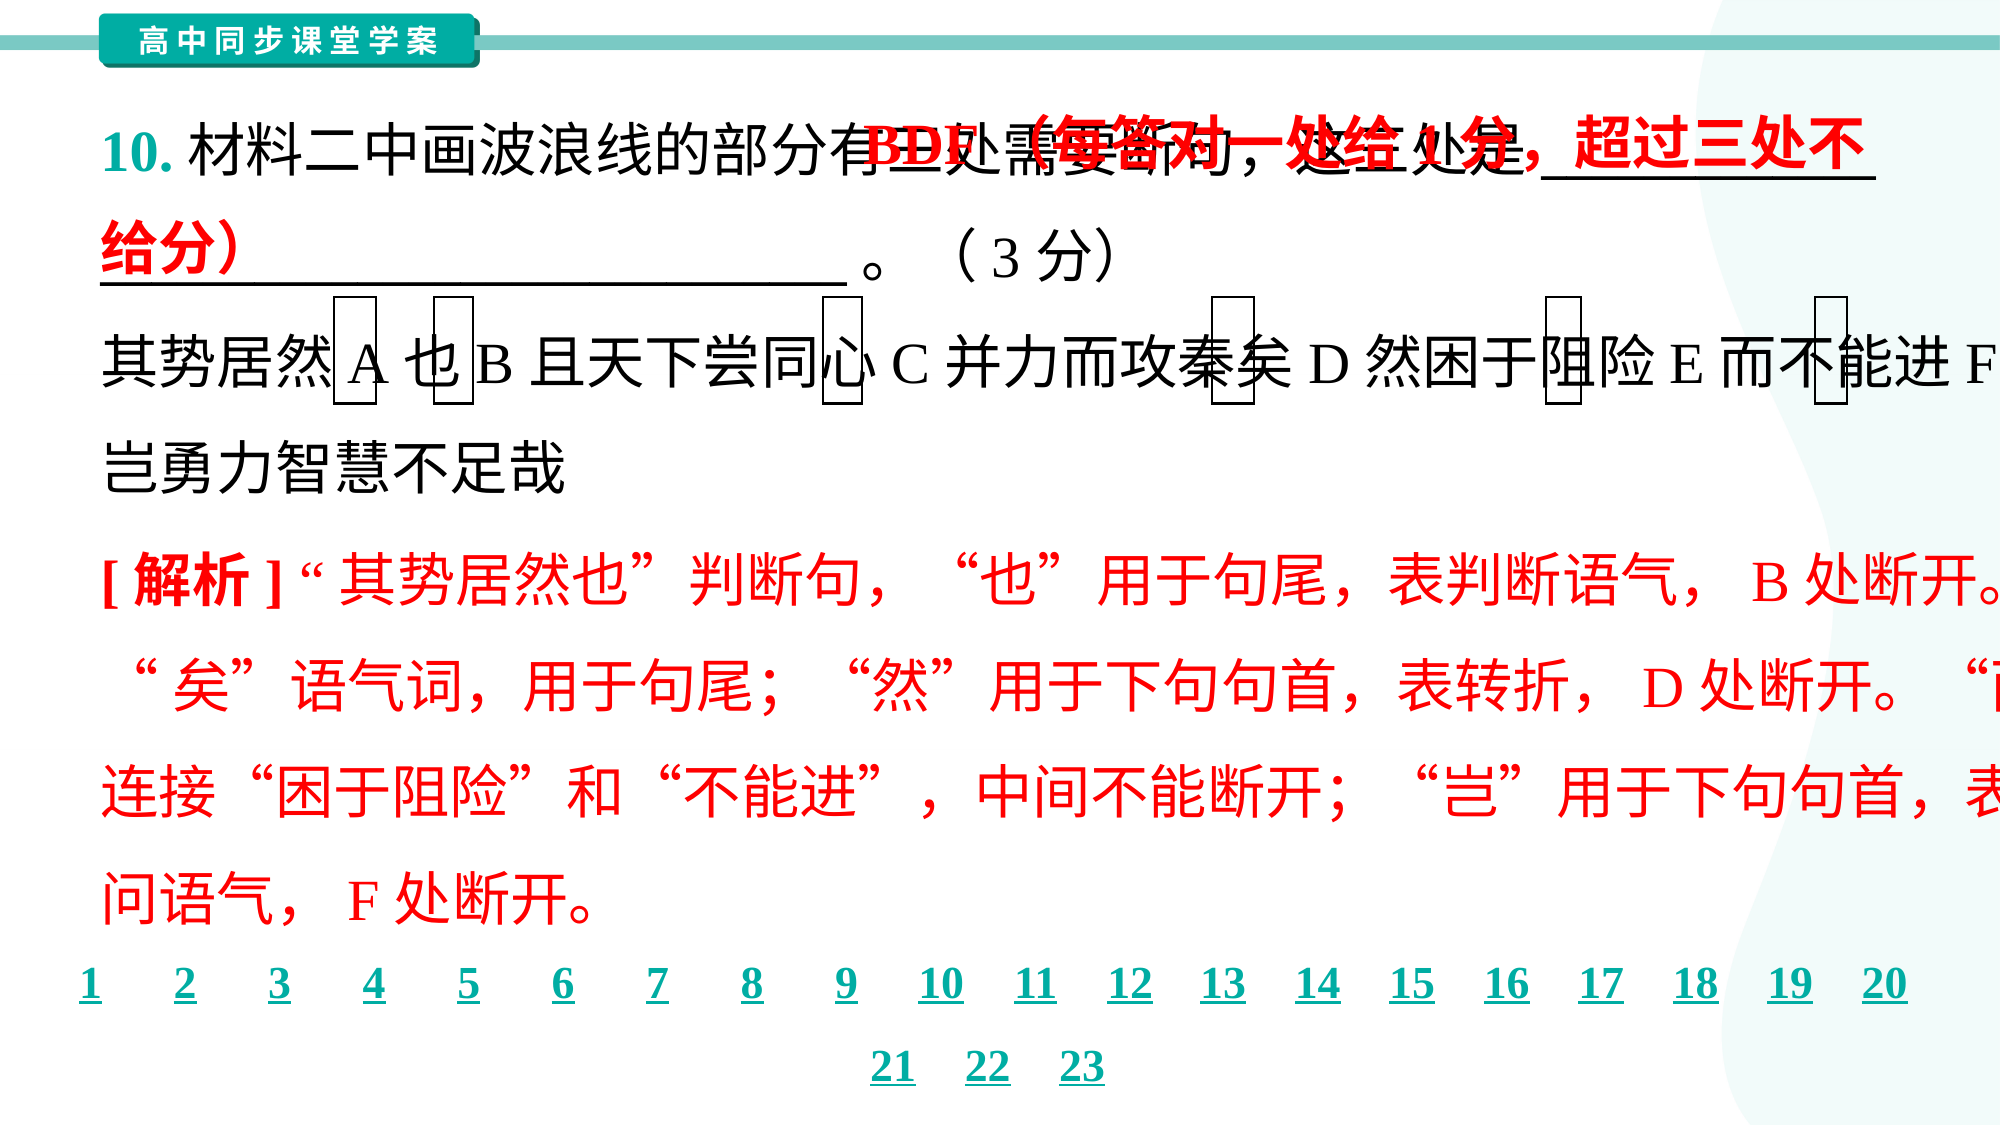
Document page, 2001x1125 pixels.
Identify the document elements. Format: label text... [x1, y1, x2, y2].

text_box [433, 296, 474, 405]
text_box [解析] “其势居然也”判断句，“也”用于句尾，表判断语气，B处断开。 “矣”语气词，用于句尾；“然”用于下句句首，表转折，D处断开。“而” 连接“困于阻险”和“不能进”，中间不能断开；“岂”用于下句句首，表反 问语气，F处断开。 [100, 506, 1899, 932]
text_box [1814, 296, 1848, 405]
text_box [1211, 296, 1255, 405]
text_box [822, 296, 863, 405]
picture [0, 0, 2000, 1125]
text_box [333, 296, 377, 405]
text_box 10.材料二中画波浪线的部分有三处需要断句，这三处是_____________ _____________________________。（3分） 其势居然A也B且天下尝同心C并力而攻秦矣D然困于阻险E而不能进F 岂勇力智慧不足哉 [100, 282, 1899, 502]
text_box BDF（每答对一处给1分，超过三处不给分） [100, 71, 1899, 282]
text_box [1545, 296, 1582, 405]
